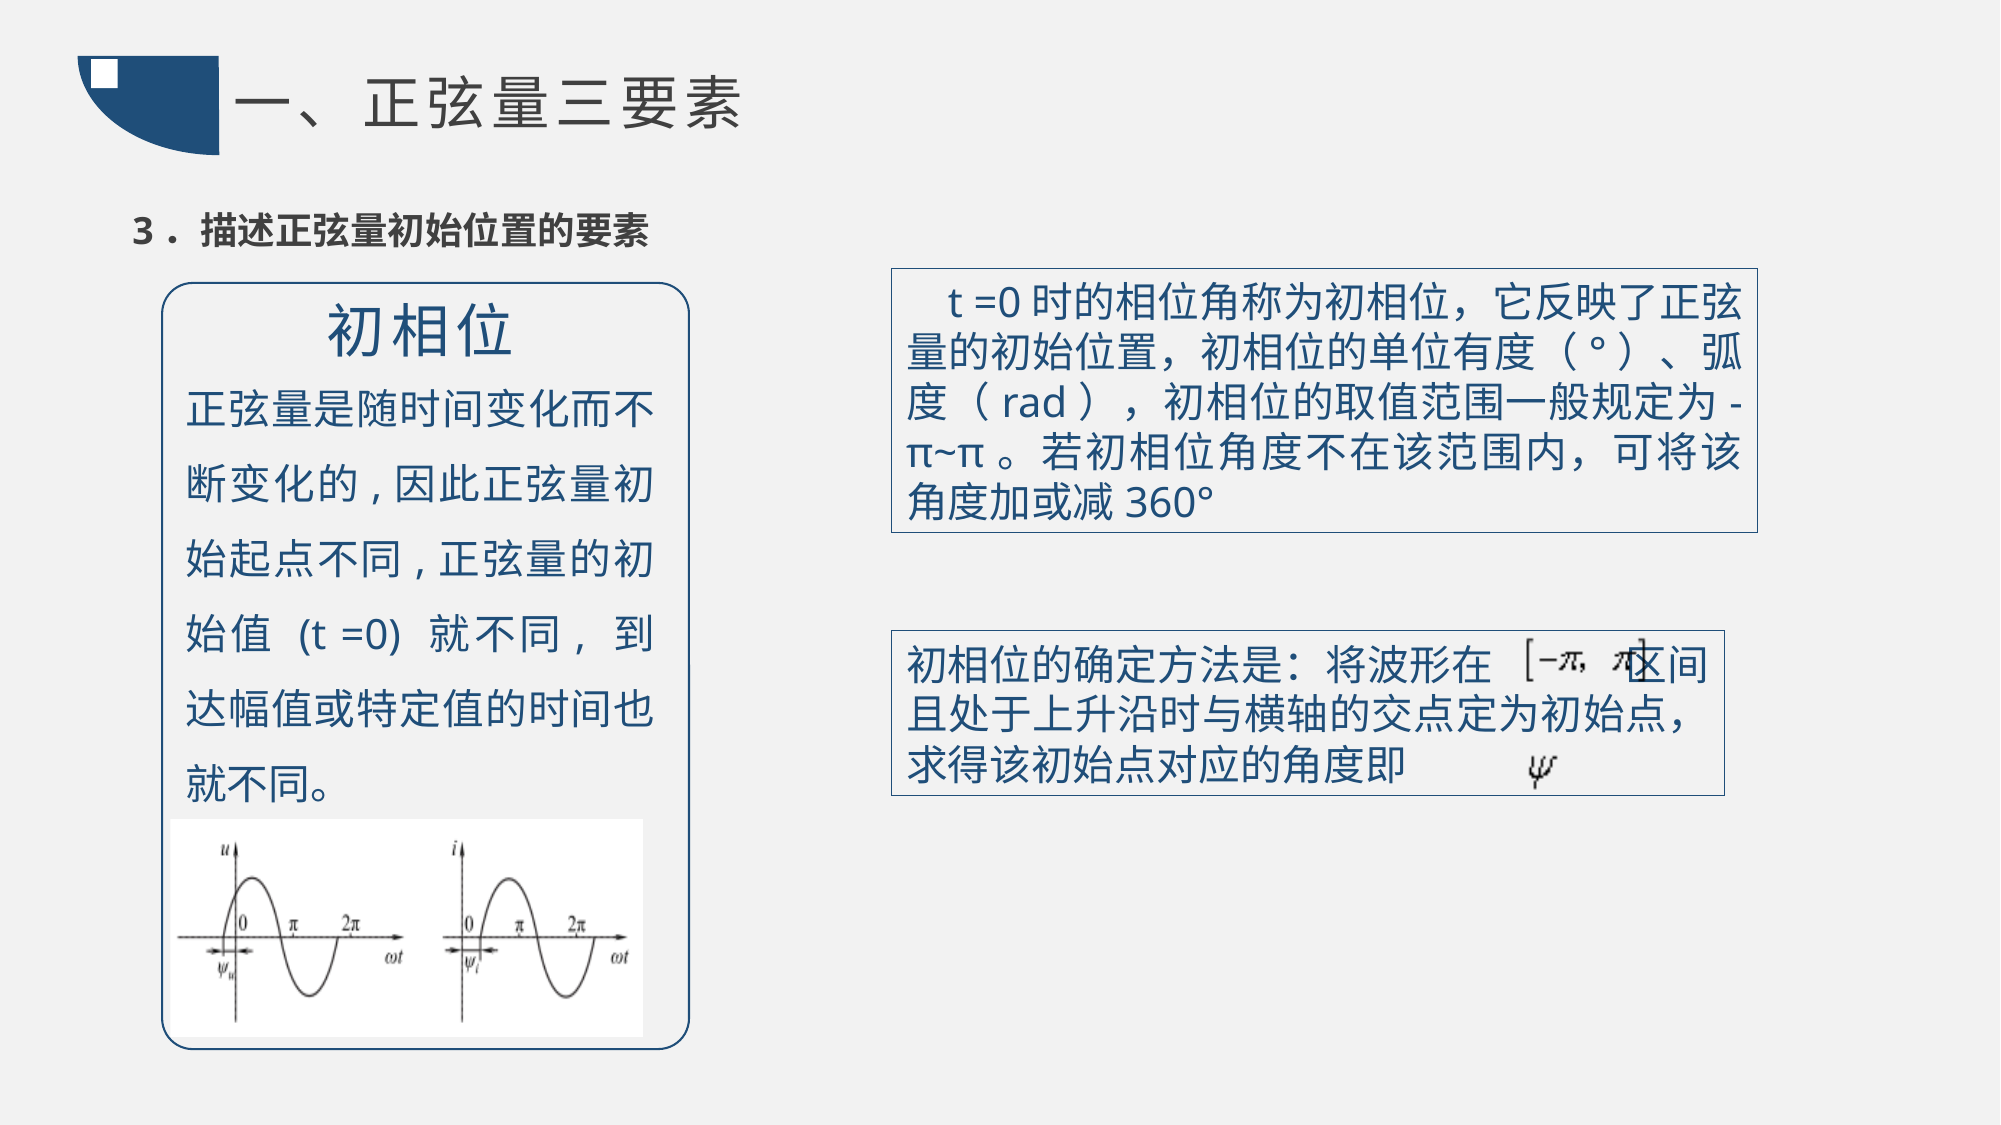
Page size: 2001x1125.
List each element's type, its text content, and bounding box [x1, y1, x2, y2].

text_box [77, 0, 925, 156]
text_box 初相位的确定方法是：将波形在 区间且处于上升沿时与横轴的交点定为初始点，求得该初始点对应的角度即 [891, 630, 1725, 796]
picture [1523, 630, 1654, 691]
text_box 3．描述正弦量初始位置的要素 [117, 199, 1070, 260]
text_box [162, 282, 689, 1050]
picture [1523, 749, 1560, 798]
text_box t =0时的相位角称为初相位，它反映了正弦量的初始位置，初相位的单位有度（°）、弧度（rad），初相位的取值范围一般规定为-π~π。若初相位角度不在该范围内，可将该角度加或减360° [891, 268, 1758, 533]
picture [170, 819, 643, 1037]
